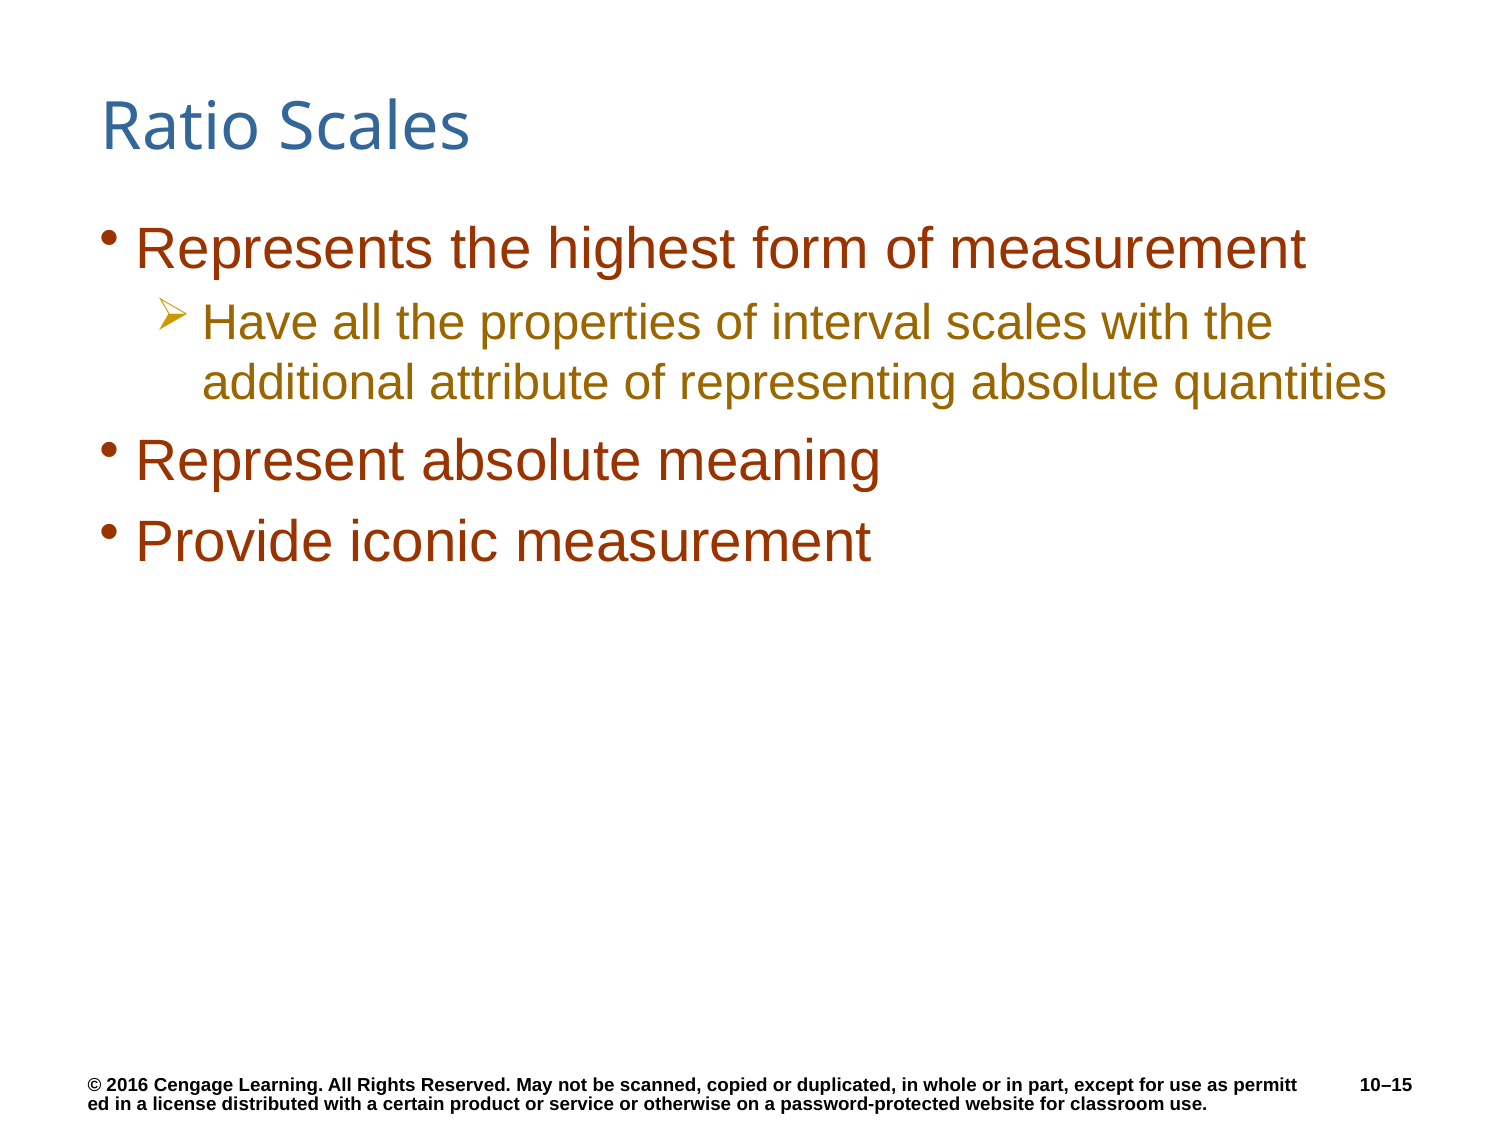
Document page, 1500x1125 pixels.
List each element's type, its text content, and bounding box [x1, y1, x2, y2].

footer © 2016 Cengage Learning. All Rights Reserved. May not be scanned, copied or duplicated, in whole or in part, except for use as permitted in a license distributed with a certain product or service or otherwise on a password-protected website for classroom use. [87, 1057, 1050, 1103]
list Represents the highest form of measurement Have all the properties of interval scales with the additional attribute of representing absolute quantities Represent absolute meaning Provide iconic measurement [84, 202, 1414, 1013]
slide_number 10–15 [1050, 1042, 1413, 1103]
title Ratio Scales [85, 75, 1411, 171]
